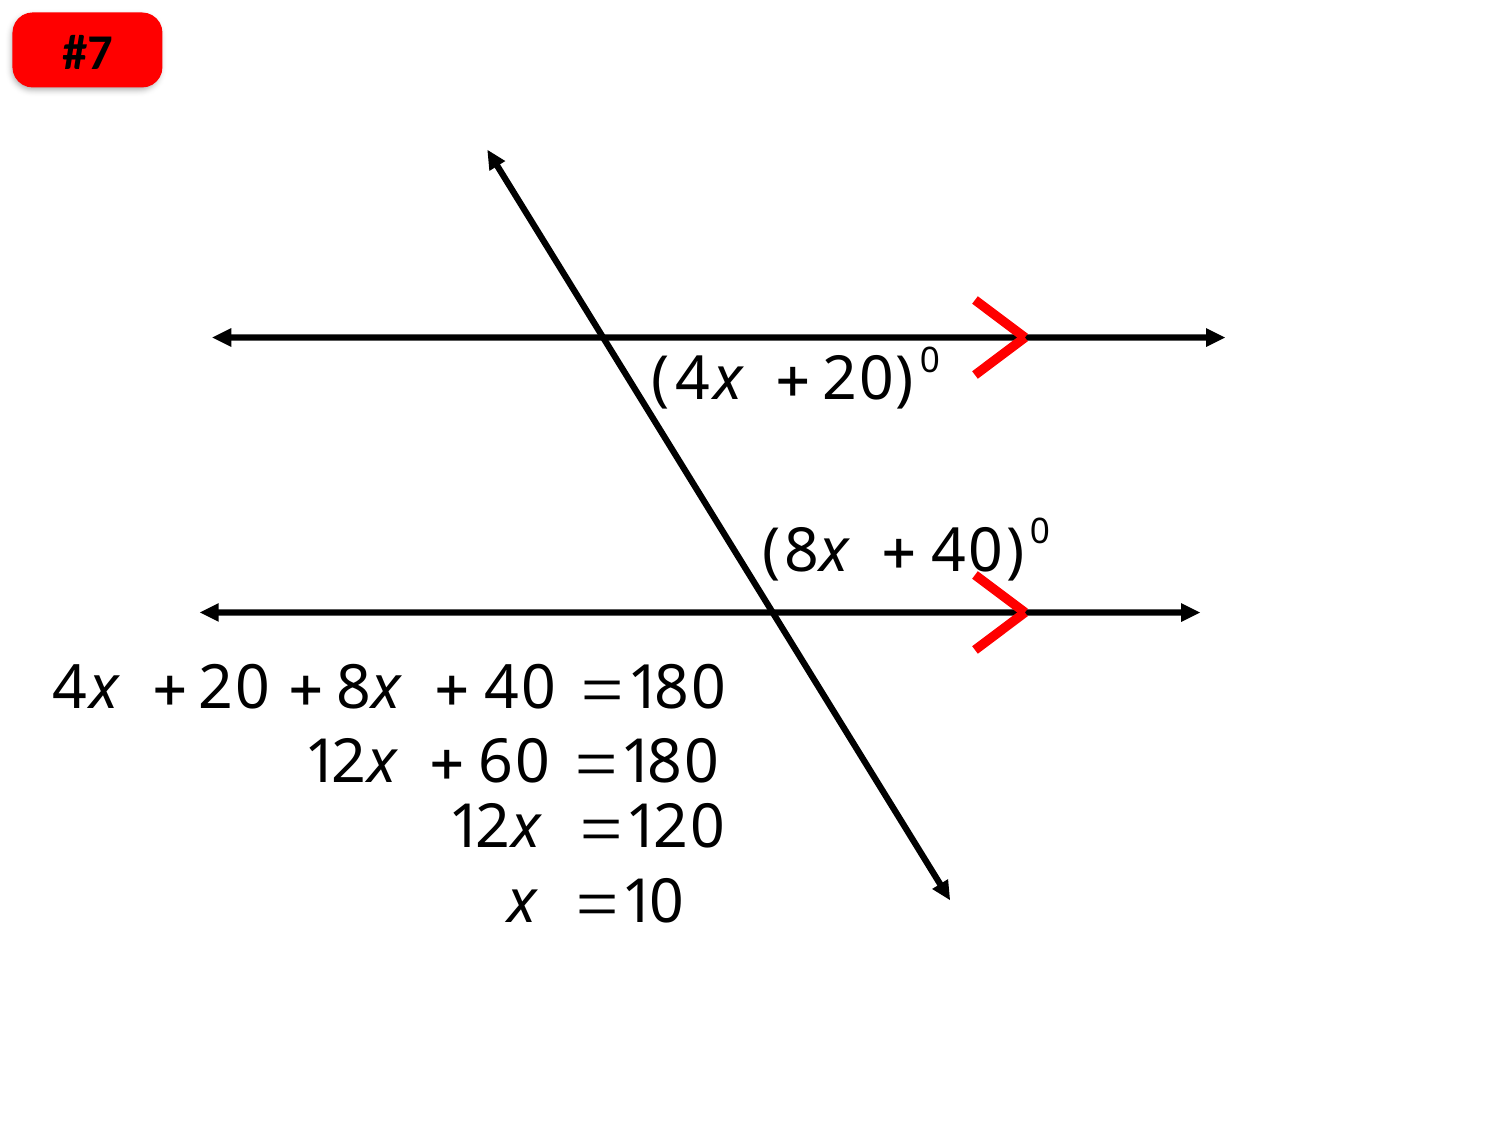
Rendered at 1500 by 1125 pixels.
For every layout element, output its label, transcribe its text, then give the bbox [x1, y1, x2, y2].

text_box [212, 331, 602, 344]
text_box [1025, 606, 1201, 619]
text_box [487, 149, 639, 396]
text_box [499, 866, 698, 938]
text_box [644, 328, 954, 426]
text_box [43, 647, 738, 725]
text_box #7 [10, 10, 165, 90]
text_box [199, 606, 772, 619]
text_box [299, 725, 731, 798]
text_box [443, 791, 738, 863]
text_box [767, 605, 950, 901]
text_box [1025, 331, 1225, 344]
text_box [755, 499, 1065, 597]
